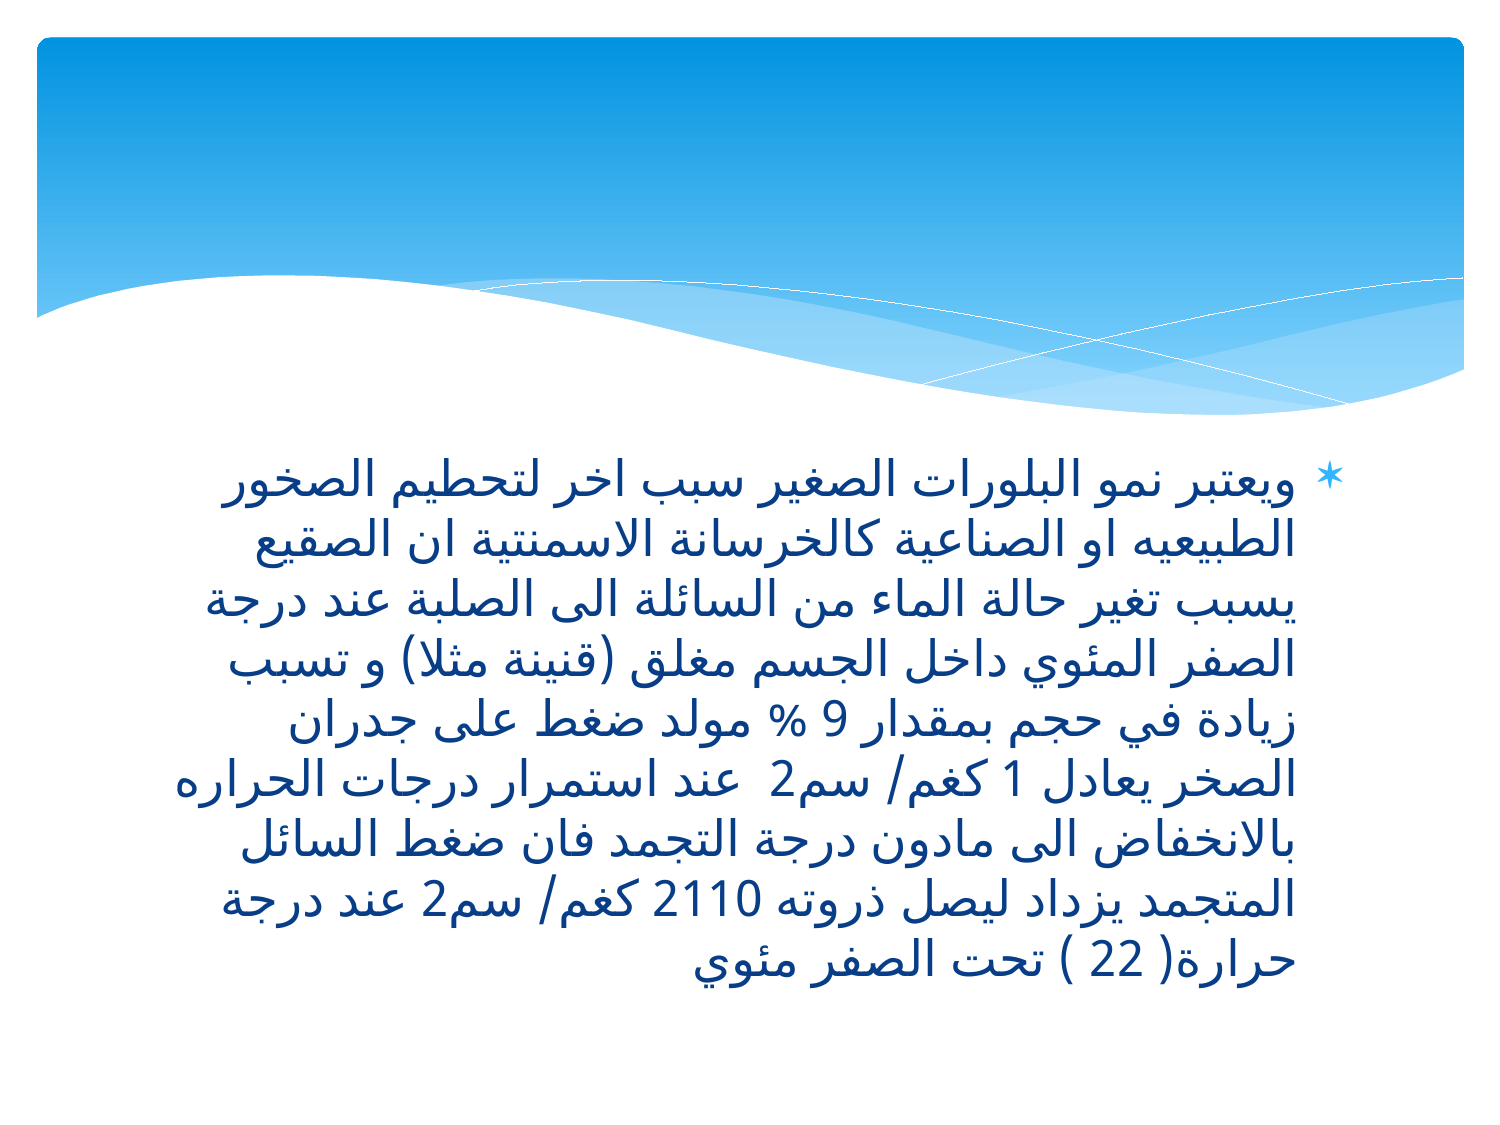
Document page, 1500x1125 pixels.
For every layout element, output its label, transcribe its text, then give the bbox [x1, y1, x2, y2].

list ويعتبر نمو البلورات الصغير سبب اخر لتحطيم الصخور الطبيعيه او الصناعية كالخرسانة الاسمنتية ان الصقيع يسبب تغير حالة الماء من السائلة الى الصلبة عند درجة الصفر المئوي داخل الجسم مغلق (قنينة مثلا) و تسبب زيادة في حجم بمقدار 9 % مولد ضغط على جدران الصخر يعادل 1 كغم/ سم2 عند استمرار درجات الحراره بالانخفاض الى مادون درجة التجمد فان ضغط السائل المتجمد يزداد ليصل ذروته 2110 كغم/ سم2 عند درجة حرارة( 22 ) تحت الصفر مئوي [143, 438, 1359, 1005]
